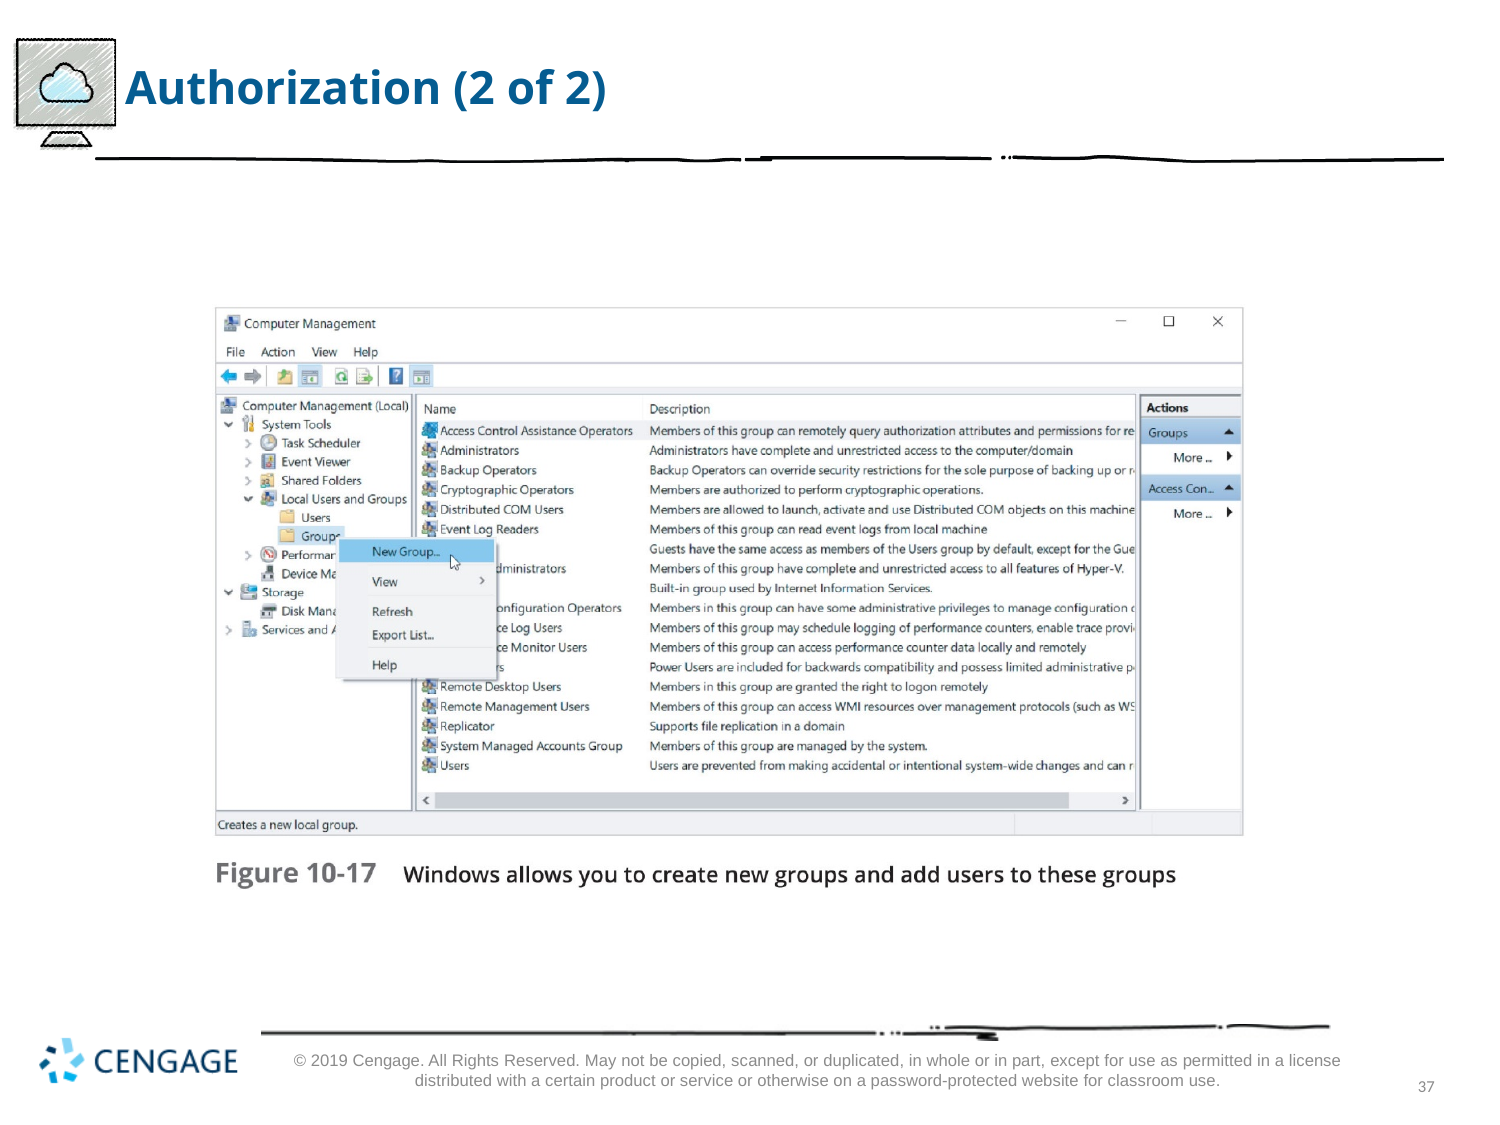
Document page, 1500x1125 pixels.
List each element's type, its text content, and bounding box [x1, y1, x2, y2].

picture [261, 1024, 1331, 1041]
footer © 2019 Cengage. All Rights Reserved. May not be copied, scanned, or duplicated, in whole or in part, except for use as permitted in a license distributed with a certain product or service or otherwise on a password-protected website for classroom use. [262, 1050, 1375, 1091]
picture [212, 303, 1246, 891]
picture [19, 1024, 250, 1096]
picture [95, 155, 1444, 163]
title Authorization (2 of 2) [125, 66, 1442, 116]
picture [13, 36, 117, 151]
